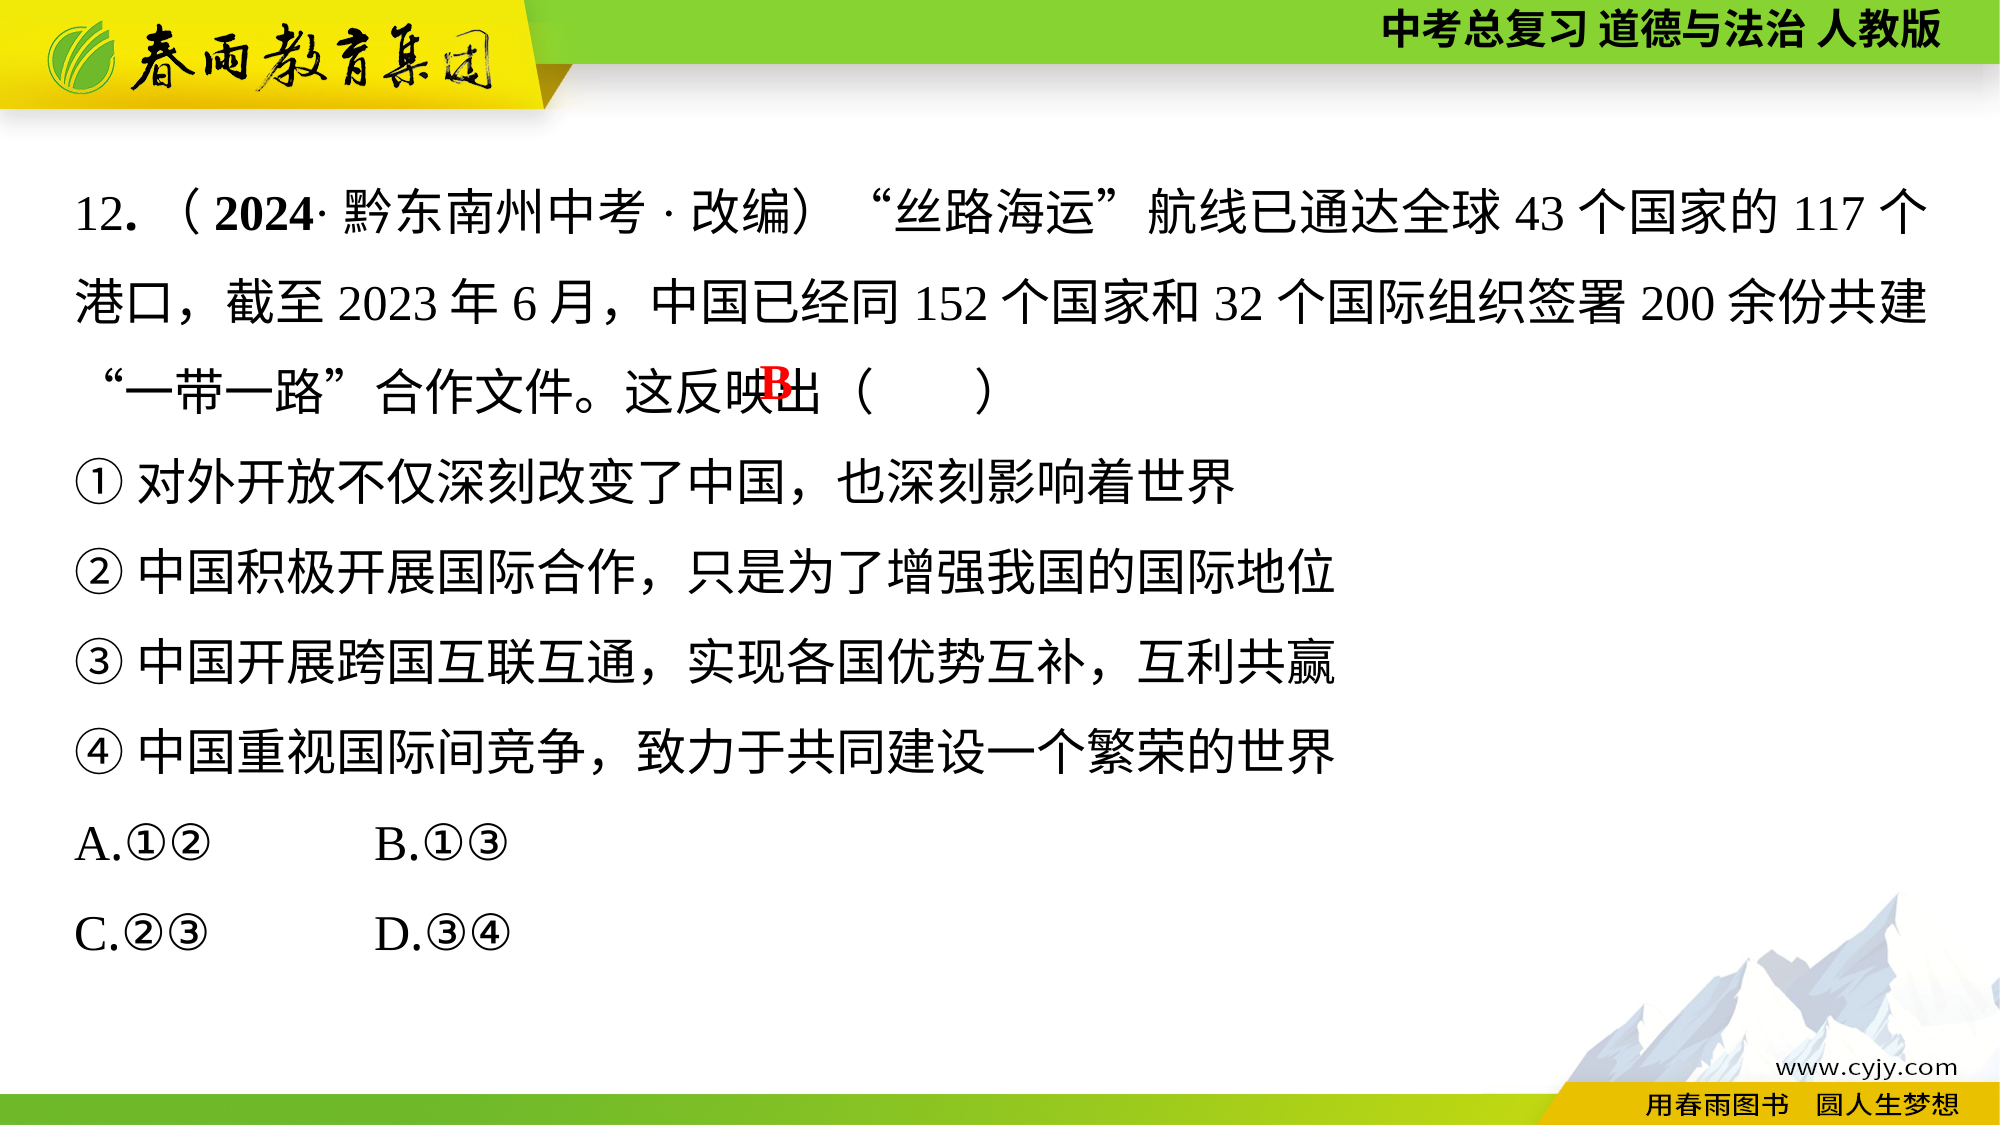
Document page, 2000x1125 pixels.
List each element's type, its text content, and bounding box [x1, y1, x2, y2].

text_box B [744, 342, 808, 417]
picture [0, 0, 2000, 1125]
list 12.（2024·黔东南州中考·改编）“丝路海运”航线已通达全球43个国家的117个港口，截至2023年6月，中国已经同152个国家和32个国际组织签署200余份共建“一带一路”合作文件。这反映出（ ） ①对外开放不仅深刻改变了中国，也深刻影响着世界 ②中国积极开展国际合作，只是为了增强我国的国际地位 ③中国开展跨国互联互通，实现各国优势互补，互利共赢 ④中国重视国际间竞争，致力于共同建设一个繁荣的世界 A.①② B.①③ C.②③ D.③④ [59, 142, 1944, 965]
